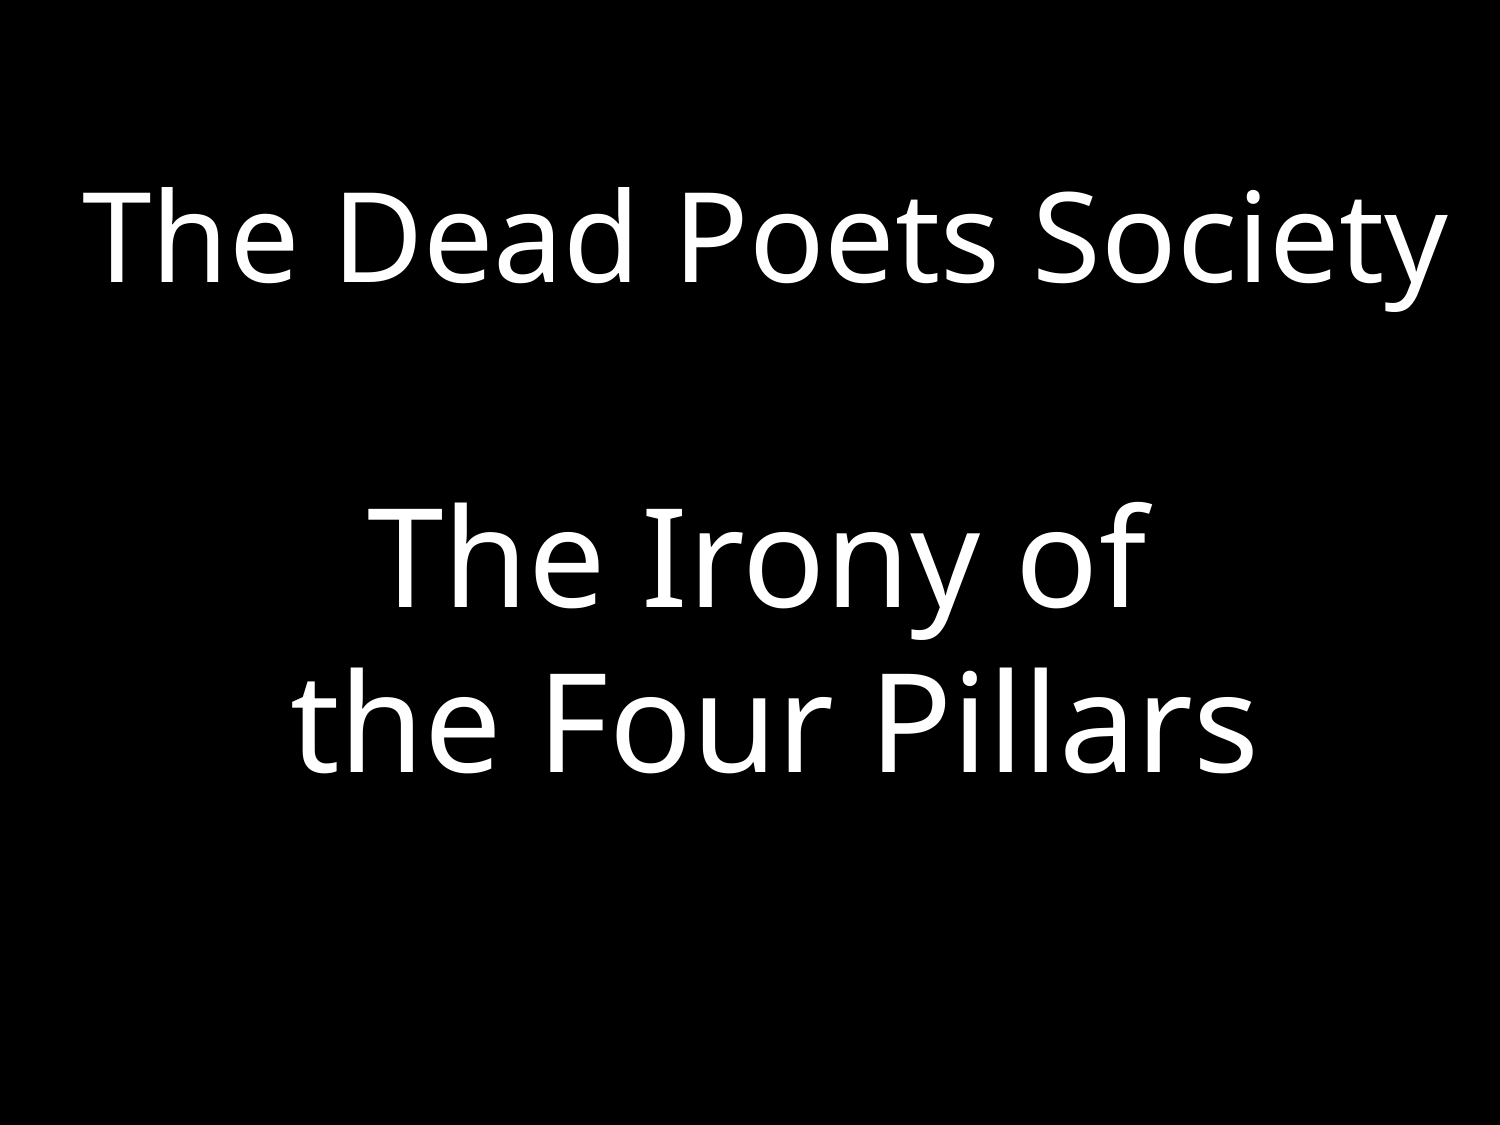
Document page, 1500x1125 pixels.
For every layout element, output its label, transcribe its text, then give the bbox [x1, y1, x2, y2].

text_box The Dead Poets Society [67, 149, 1465, 315]
text_box The Irony of the Four Pillars [212, 462, 1338, 808]
